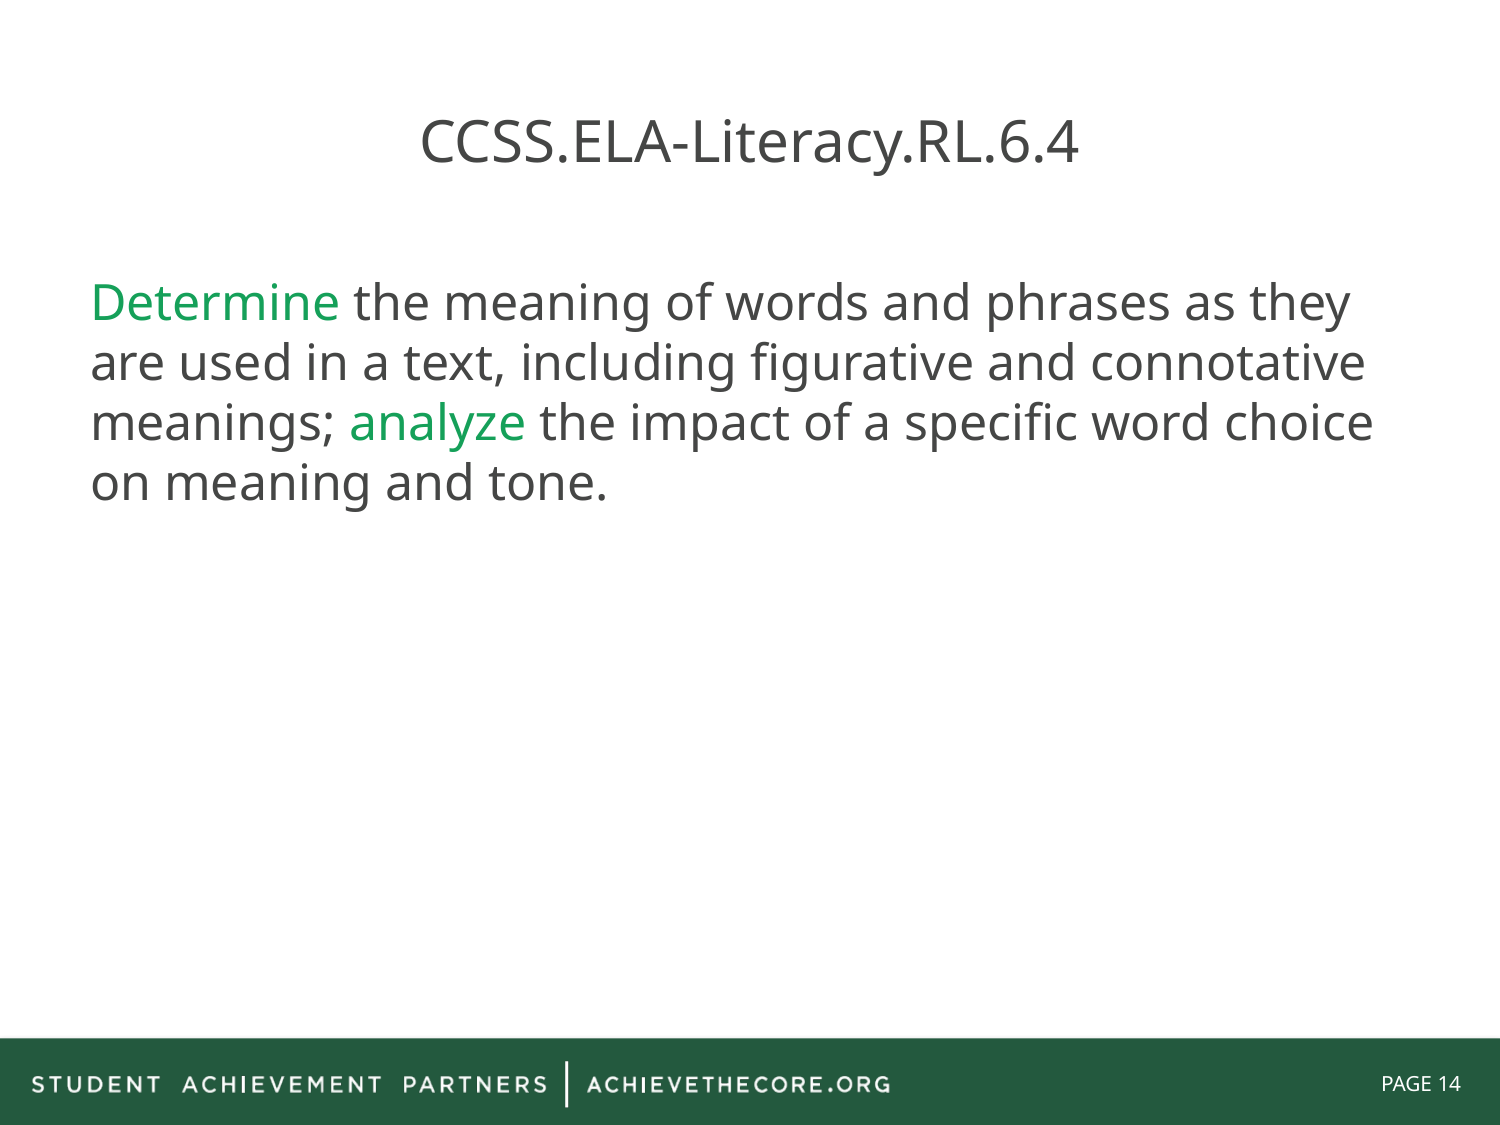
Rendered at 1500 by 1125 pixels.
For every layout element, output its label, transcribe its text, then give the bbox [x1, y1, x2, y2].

list Determine the meaning of words and phrases as they are used in a text, including figurative and connotative meanings; analyze the impact of a specific word choice on meaning and tone. [75, 262, 1425, 1005]
title CCSS.ELA-Literacy.RL.6.4 [75, 45, 1425, 233]
